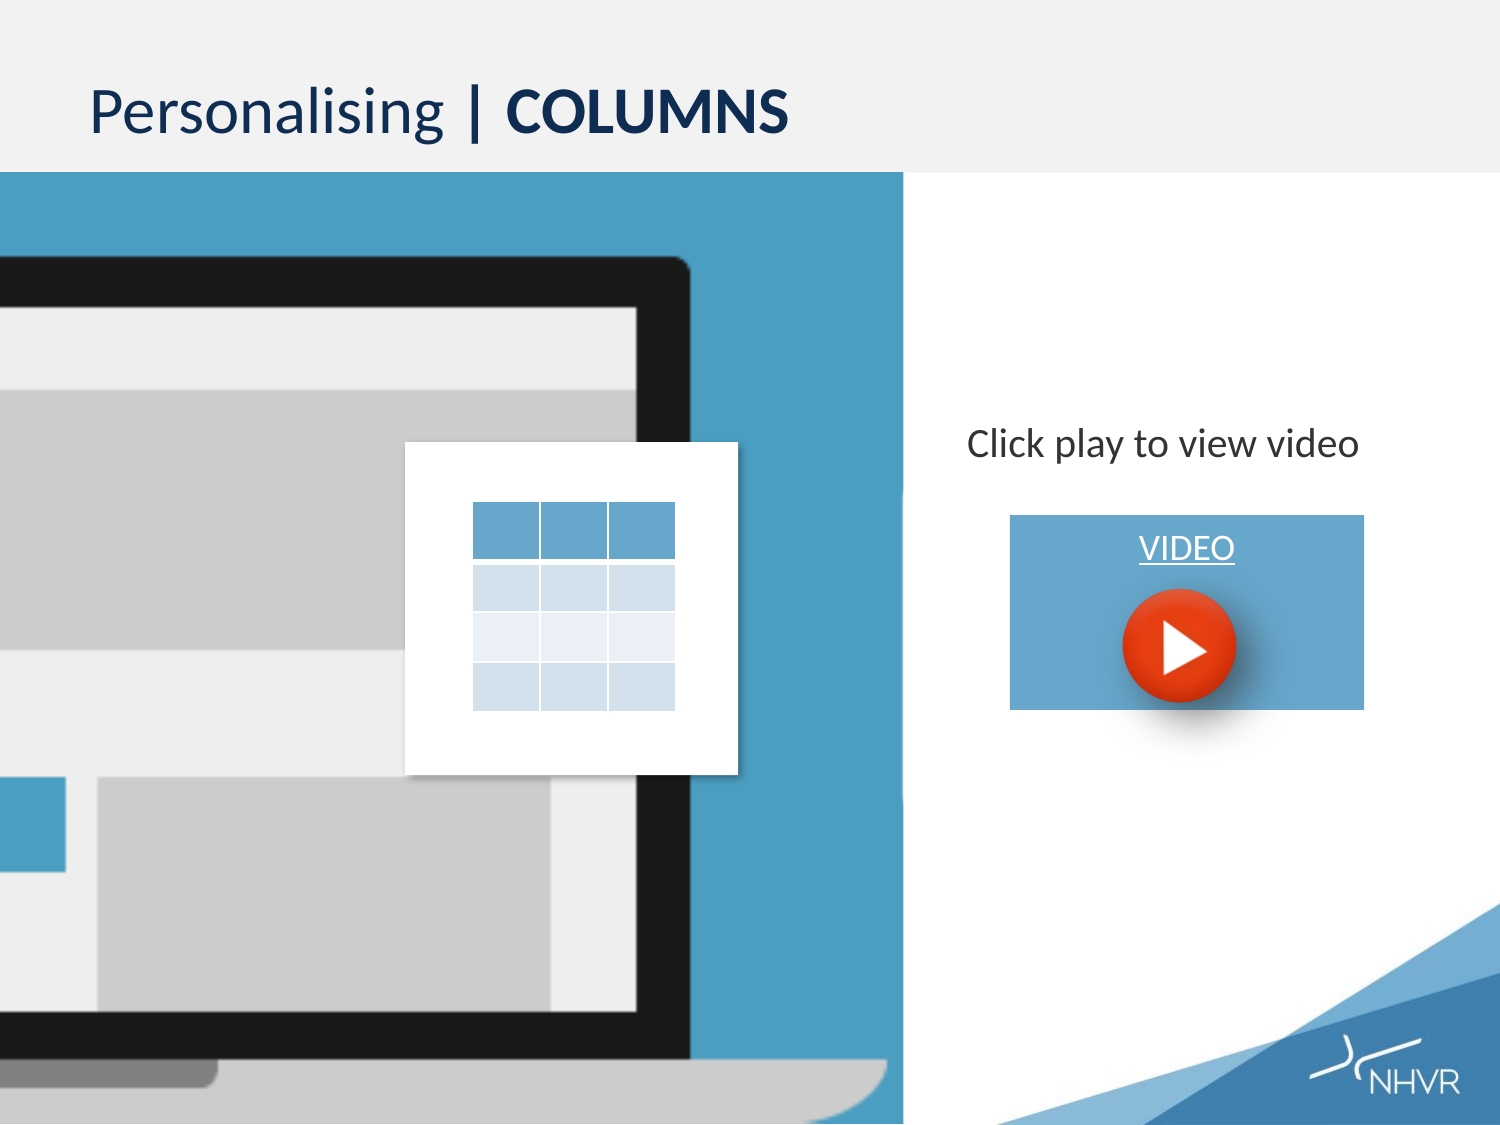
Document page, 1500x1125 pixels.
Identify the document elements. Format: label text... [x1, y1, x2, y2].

picture [0, 172, 1500, 1125]
list Click play to view video [952, 349, 1456, 483]
text_box VIDEO [1009, 515, 1365, 710]
title Personalising | COLUMNS [75, 59, 1425, 188]
